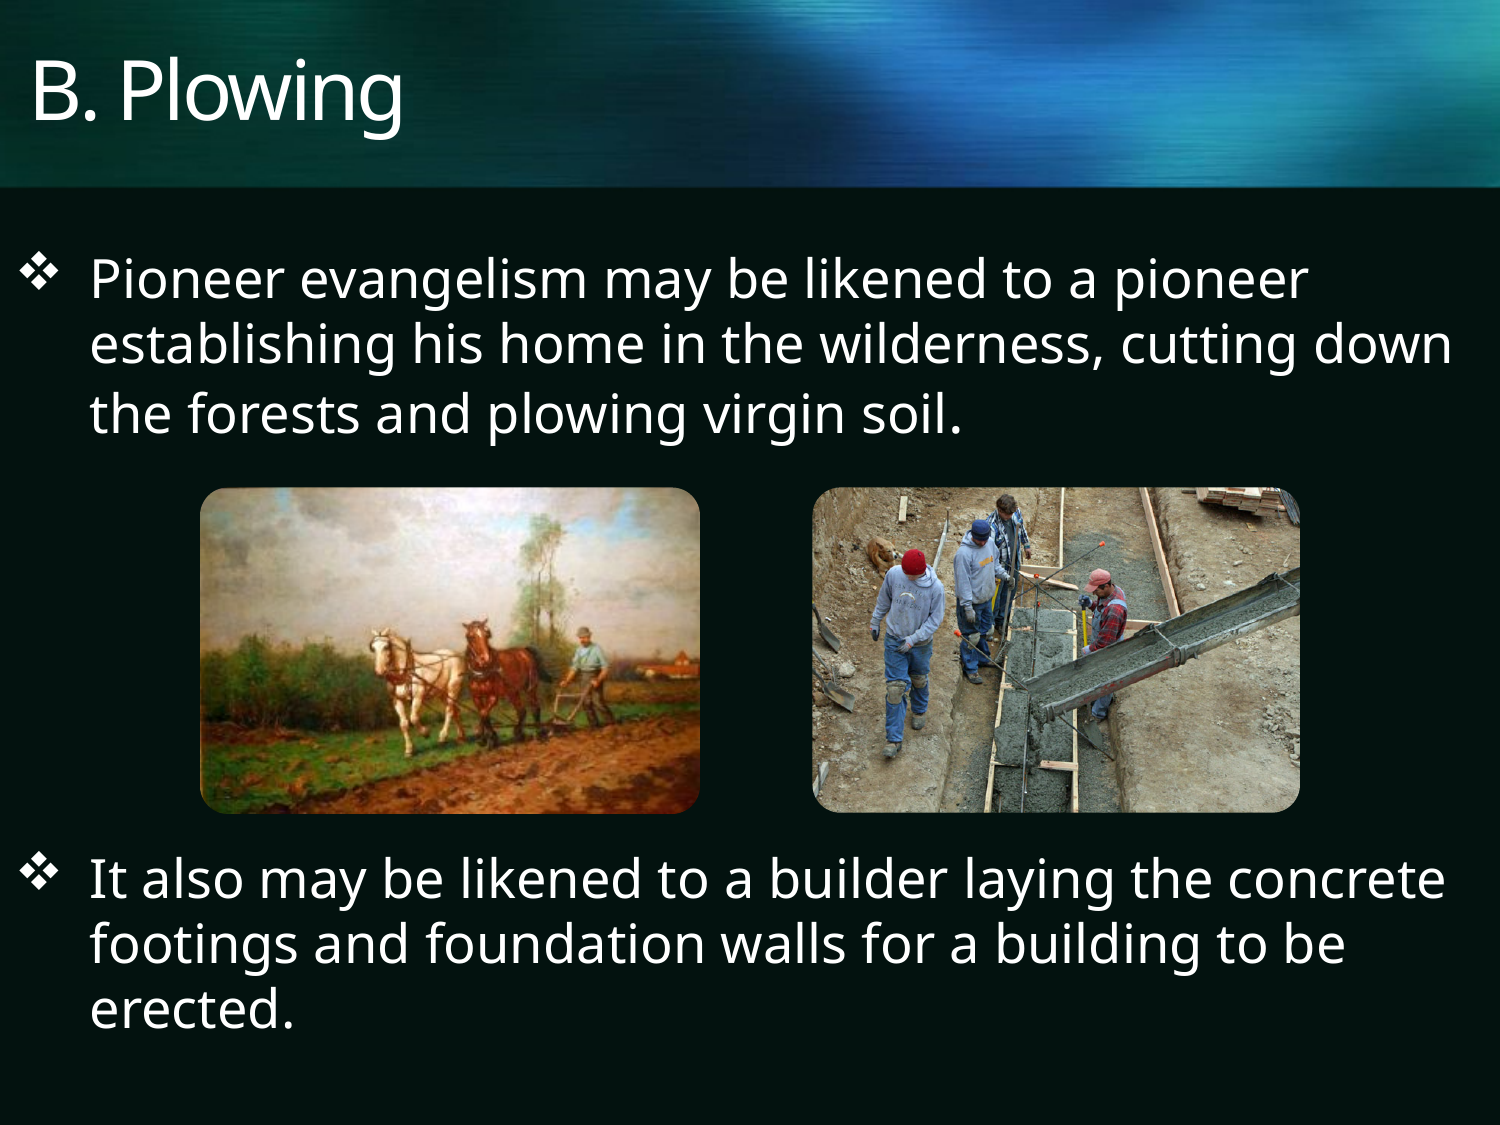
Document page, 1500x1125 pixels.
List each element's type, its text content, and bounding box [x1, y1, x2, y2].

picture [0, 0, 1500, 1125]
picture [812, 487, 1301, 813]
picture [199, 487, 701, 815]
title B. Plowing [28, 12, 1375, 175]
text_box Pioneer evangelism may be likened to a pioneer establishing his home in the wilderness, cutting down the forests and plowing virgin soil. It also may be likened to a builder laying the concrete footings and foundation walls for a building to be erected. [0, 237, 1475, 1047]
